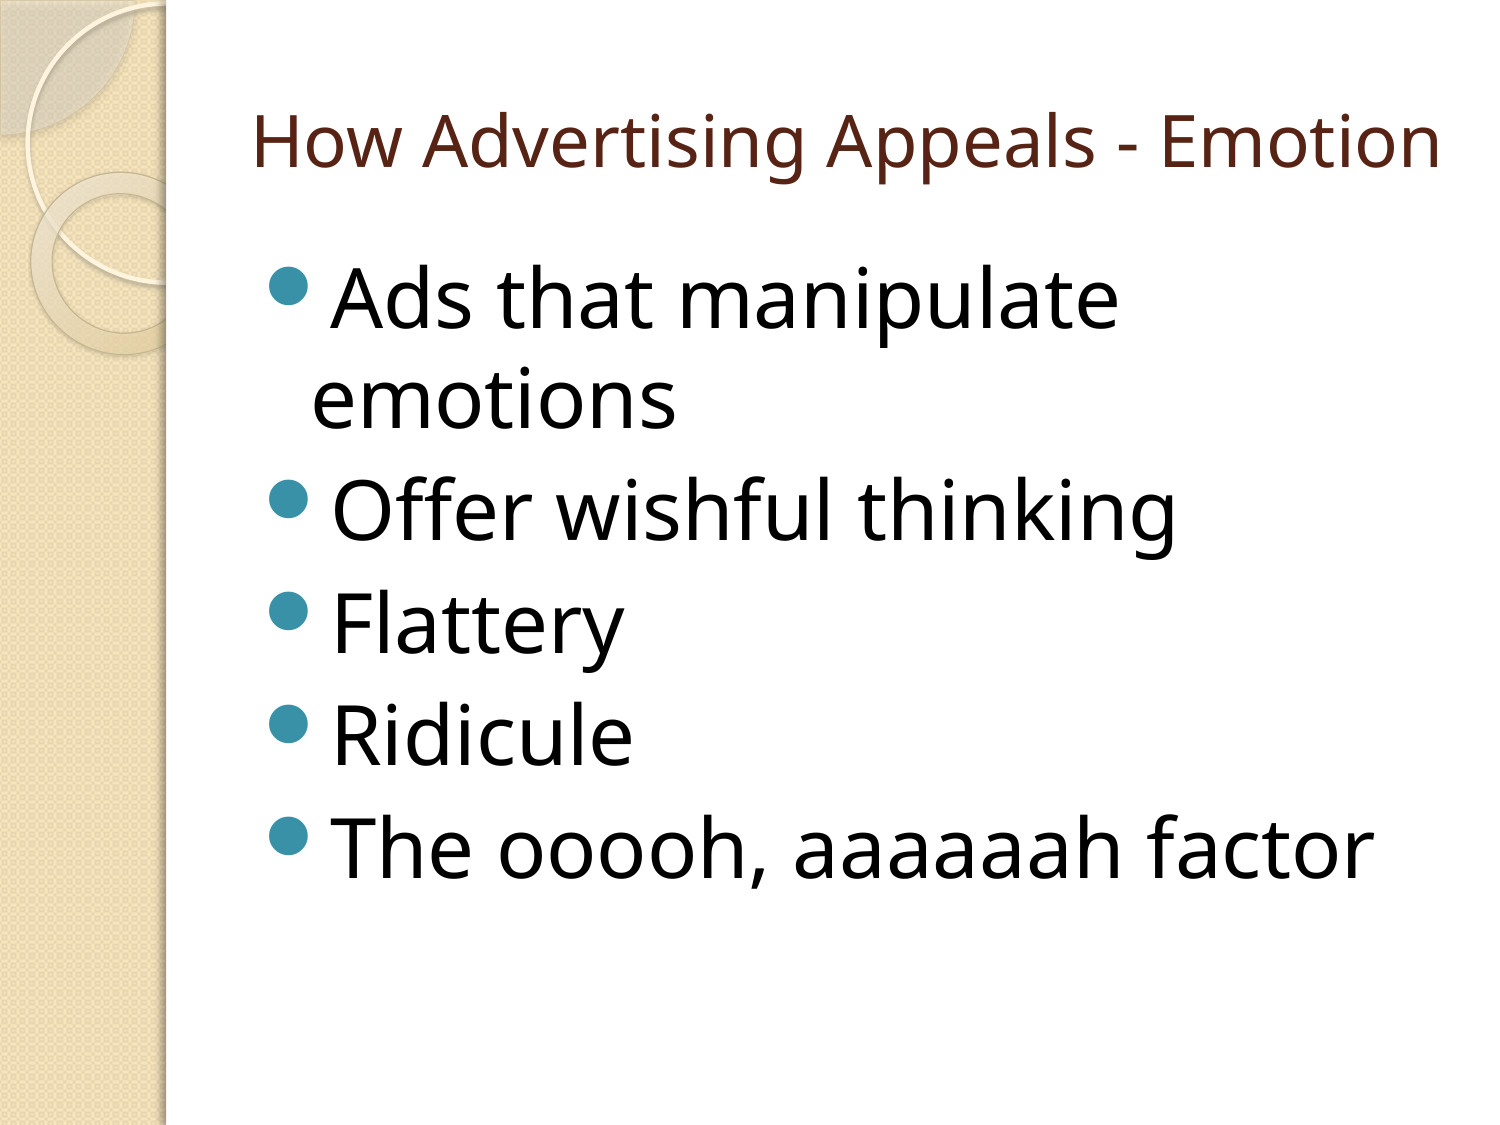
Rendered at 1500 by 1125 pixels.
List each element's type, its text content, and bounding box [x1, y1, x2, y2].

title How Advertising Appeals - Emotion [235, 45, 1466, 233]
list Ads that manipulate emotions Offer wishful thinking Flattery Ridicule The ooooh, aaaaaah factor [235, 237, 1466, 1025]
